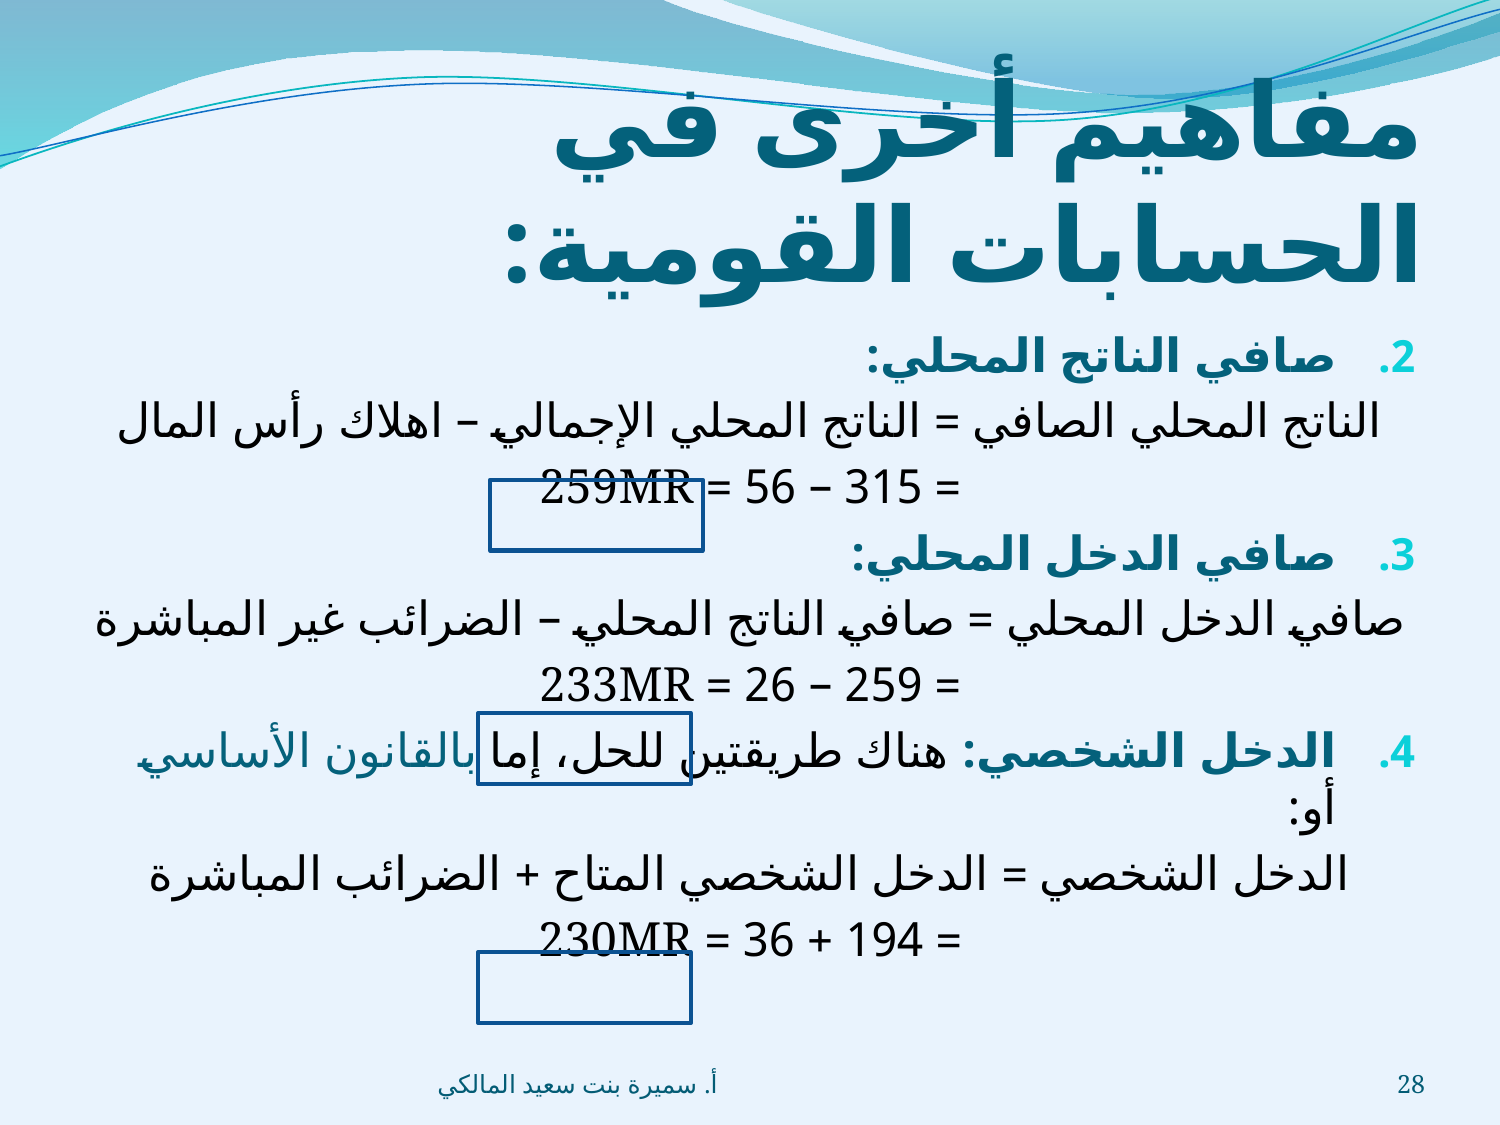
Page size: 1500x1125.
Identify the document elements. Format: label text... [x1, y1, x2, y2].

text_box [476, 711, 693, 786]
text_box [476, 950, 693, 1025]
footer أ. سميرة بنت سعيد المالكي [437, 1042, 988, 1103]
slide_number 28 [1299, 1042, 1425, 1103]
text_box [488, 478, 705, 553]
title مفاهيم أخرى في الحسابات القومية: [75, 115, 1425, 303]
list صافي الناتج المحلي: الناتج المحلي الصافي = الناتج المحلي الإجمالي – اهلاك رأس المال = 315 – 56 = 259MR صافي الدخل المحلي: صافي الدخل المحلي = صافي الناتج المحلي – الضرائب غير المباشرة = 259 – 26 = 233MR الدخل الشخصي: هناك طريقتين للحل، إما بالقانون الأساسي أو: الدخل الشخصي = الدخل الشخصي المتاح + الضرائب المباشرة = 194 + 36 = 230MR [75, 317, 1425, 1038]
